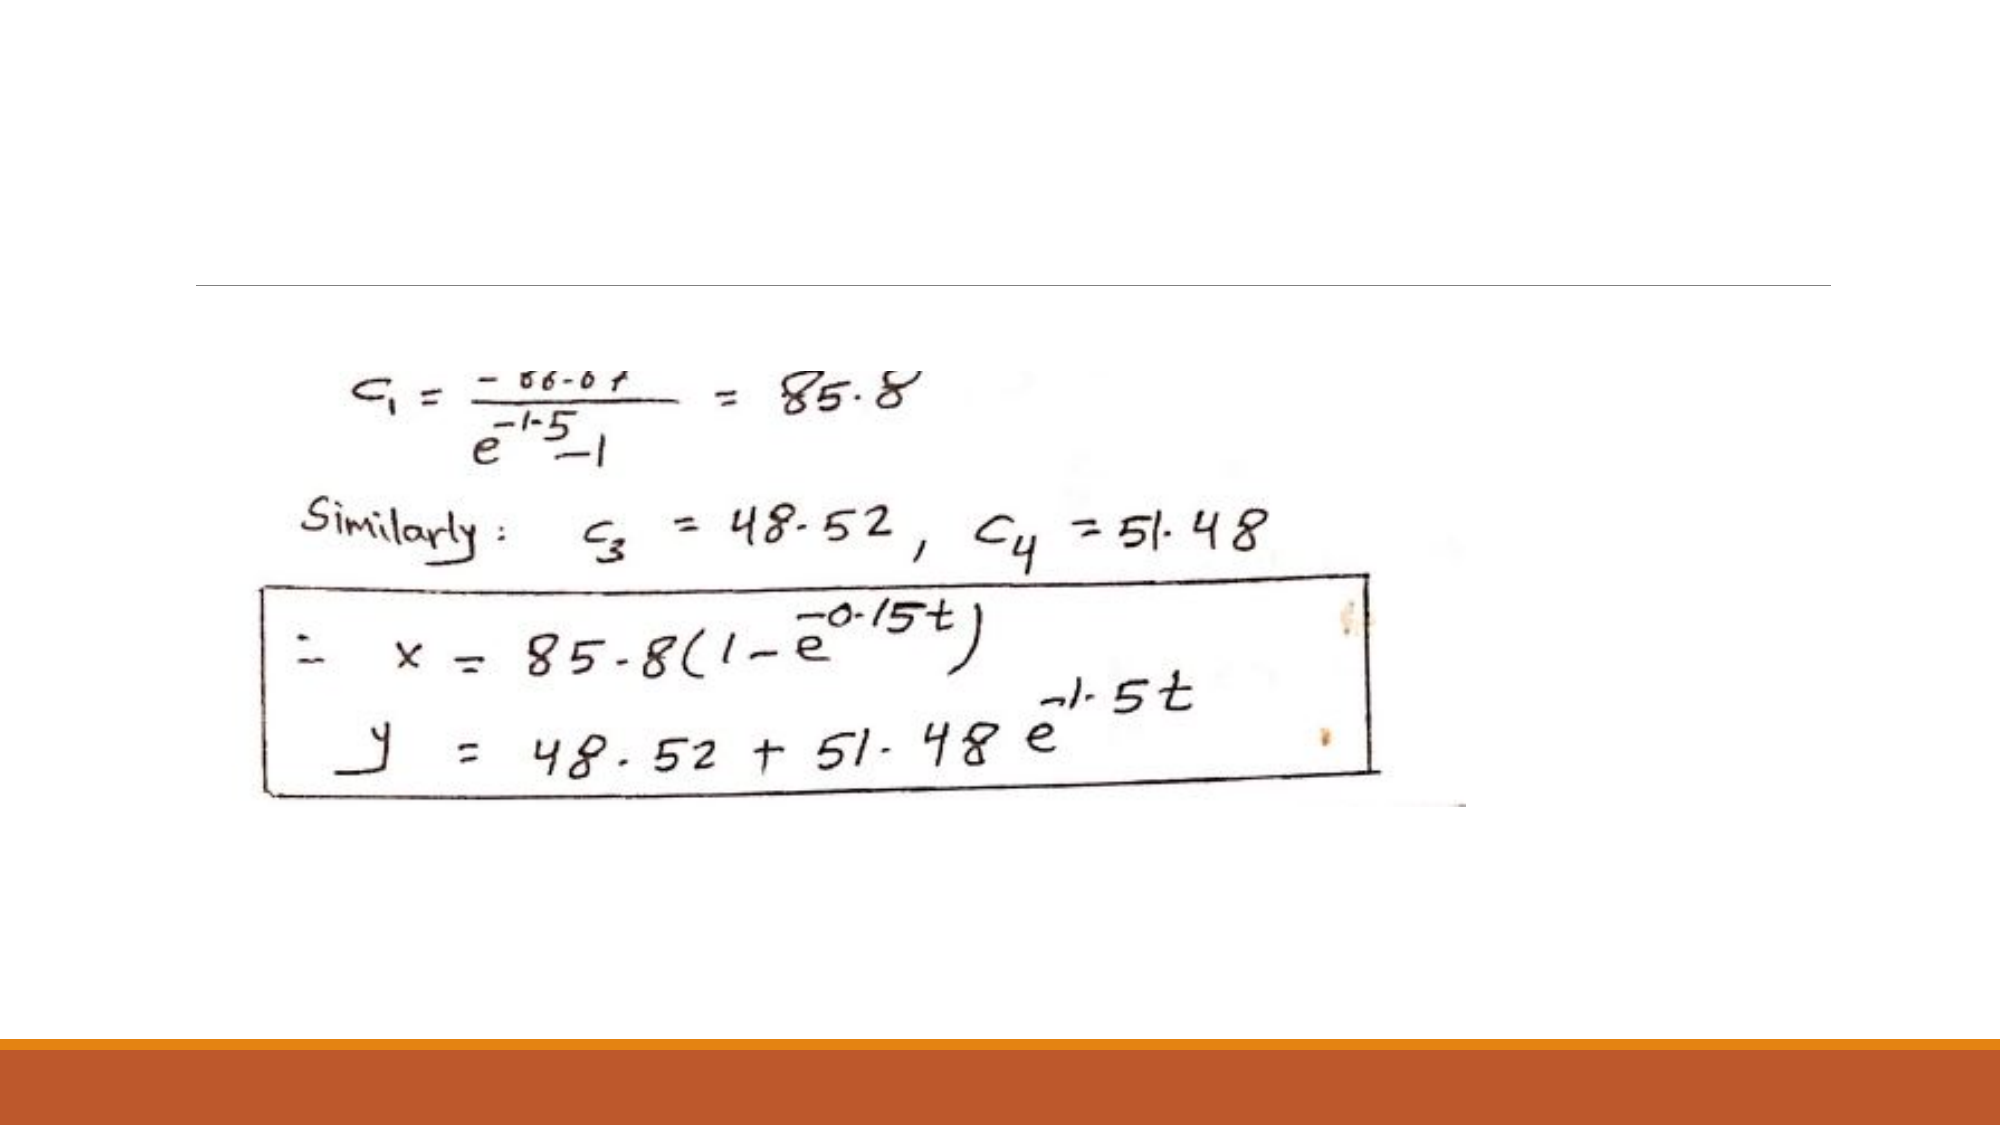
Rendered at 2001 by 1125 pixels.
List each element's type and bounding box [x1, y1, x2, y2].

list [196, 370, 1467, 808]
